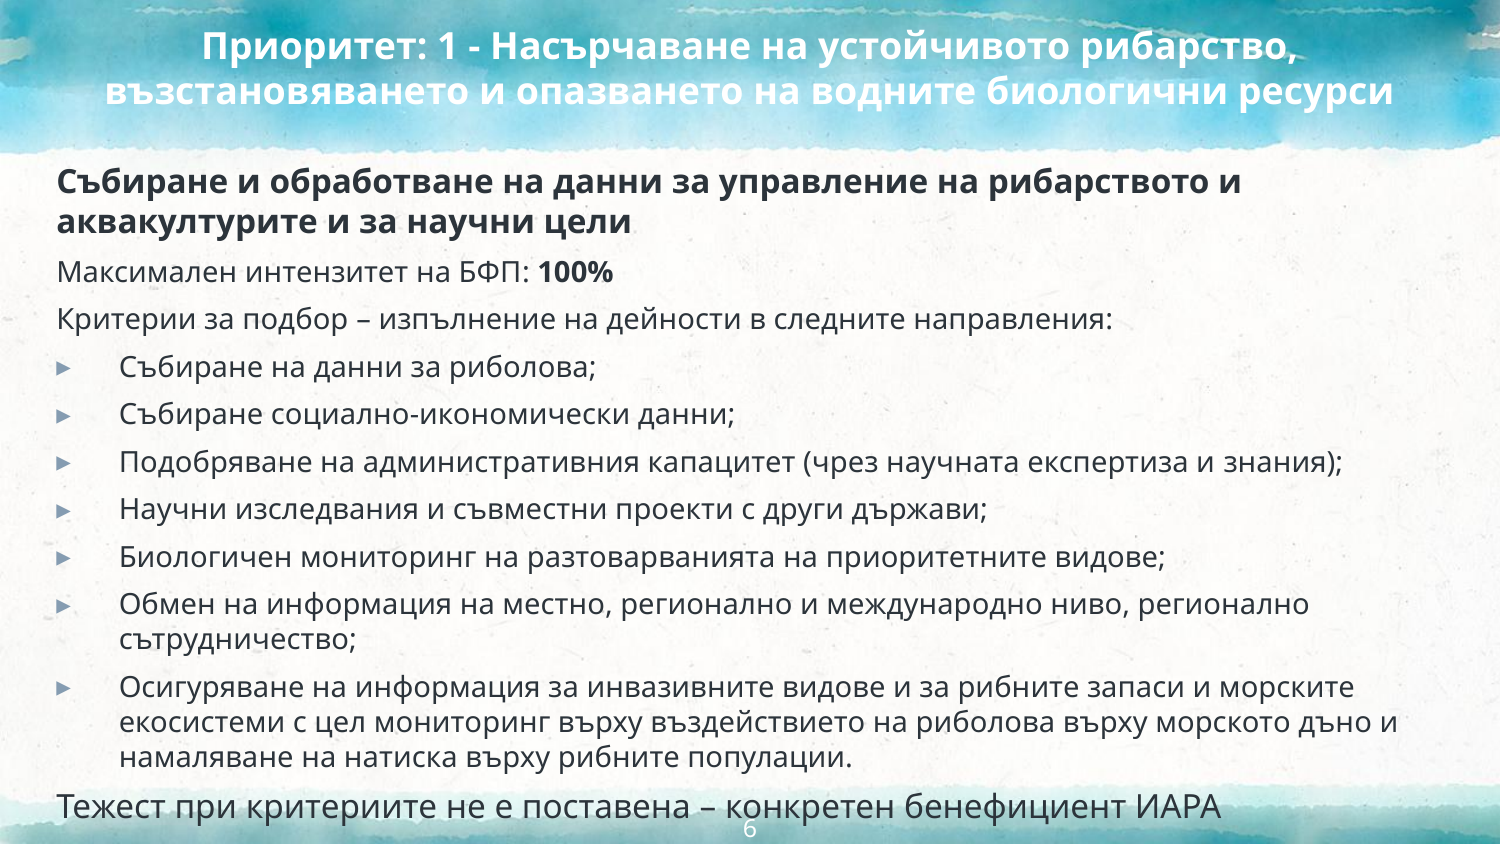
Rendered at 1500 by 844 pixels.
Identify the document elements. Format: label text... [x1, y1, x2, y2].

slide_number 6 [705, 797, 795, 844]
title Приоритет: 1 - Насърчаване на устойчивото рибарство, възстановяването и опазването на водните биологични ресурси [75, 0, 1425, 137]
picture [0, 0, 1500, 844]
list Събиране и обработване на данни за управление на рибарството и аквакултурите и за научни цели Максимален интензитет на БФП: 100% Критерии за подбор – изпълнение на дейности в следните направления: Събиране на данни за риболова; Събиране социално-икономически данни; Подобряване на административния капацитет (чрез научната експертиза и знания); Научни изследвания и съвместни проекти с други държави; Биологичен мониторинг на разтоварванията на приоритетните видове; Обмен на информация на местно, регионално и международно ниво, регионално сътрудничество; Осигуряване на информация за инвазивните видове и за рибните запаси и морските екосистеми с цел мониторинг върху въздействието на риболова върху морското дъно и намаляване на натиска върху рибните популации. Тежест при критериите не е поставена – конкретен бенефициент ИАРА [28, 145, 1462, 808]
